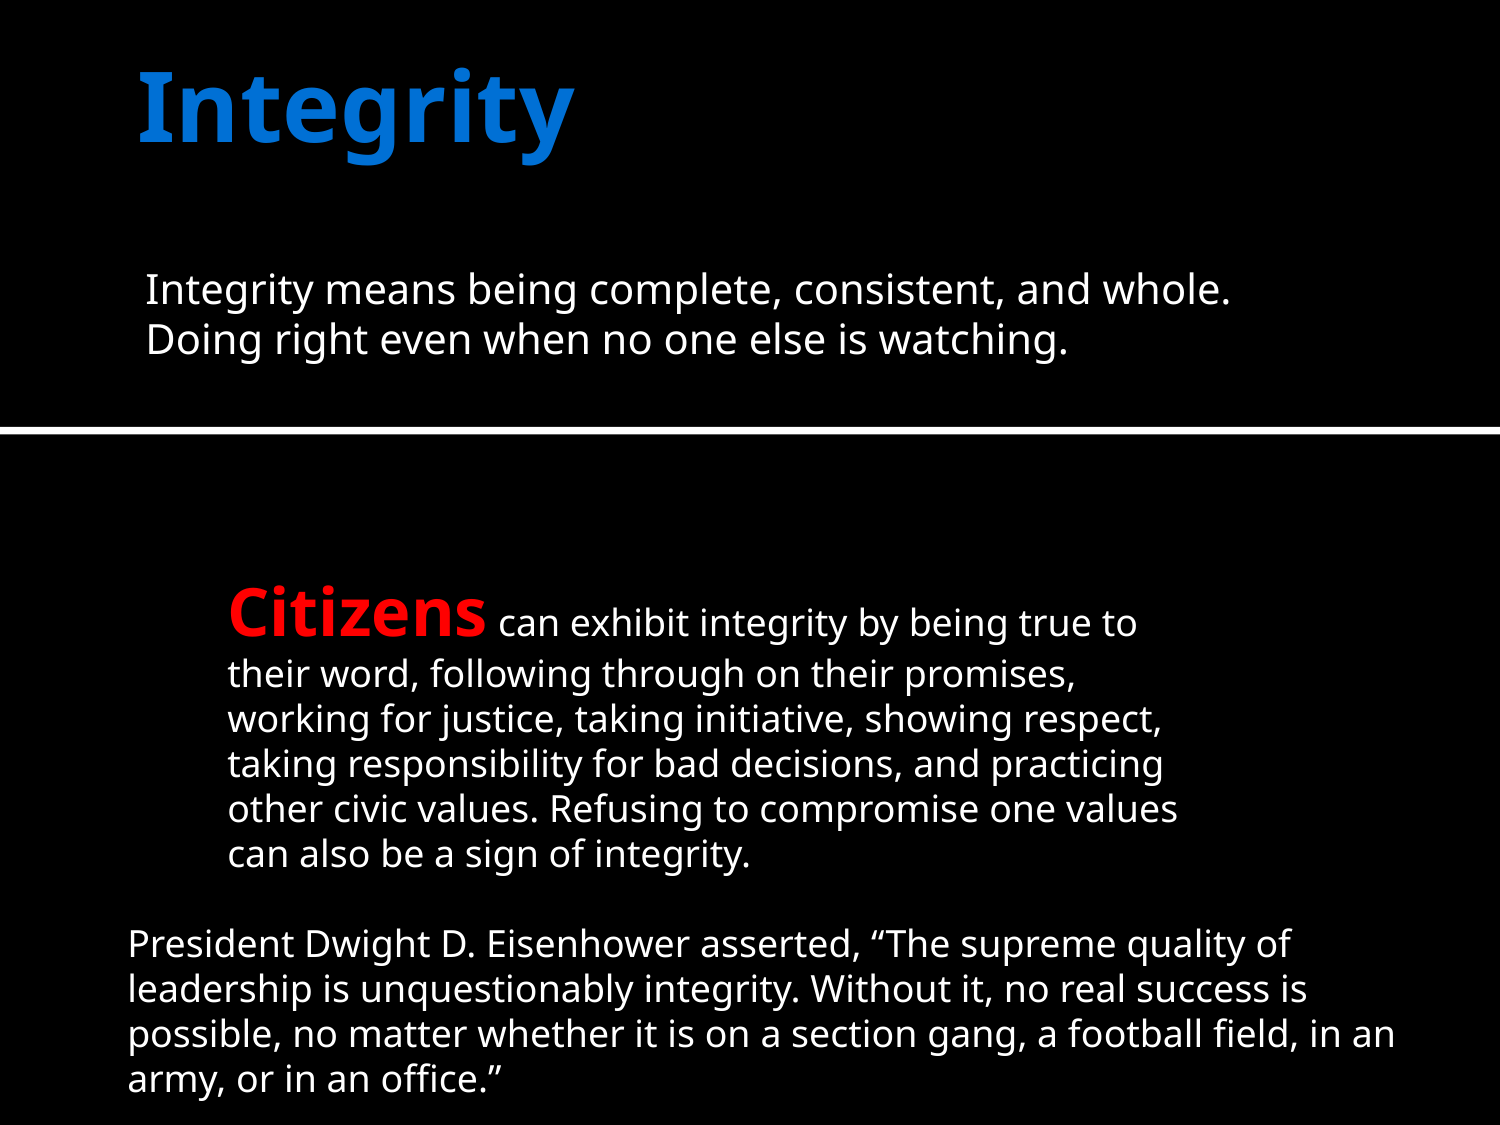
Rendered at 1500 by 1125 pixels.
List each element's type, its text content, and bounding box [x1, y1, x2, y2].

text_box Citizens can exhibit integrity by being true to their word, following through on their promises, working for justice, taking initiative, showing respect, taking responsibility for bad decisions, and practicing other civic values. Refusing to compromise one values can also be a sign of integrity. [212, 562, 1225, 883]
text_box President Dwight D. Eisenhower asserted, “The supreme quality of leadership is unquestionably integrity. Without it, no real success is possible, no matter whether it is on a section gang, a football field, in an army, or in an office.” [112, 912, 1425, 1108]
list Integrity means being complete, consistent, and whole. Doing right even when no one else is watching. [121, 162, 1438, 413]
title Integrity [123, 19, 1438, 162]
